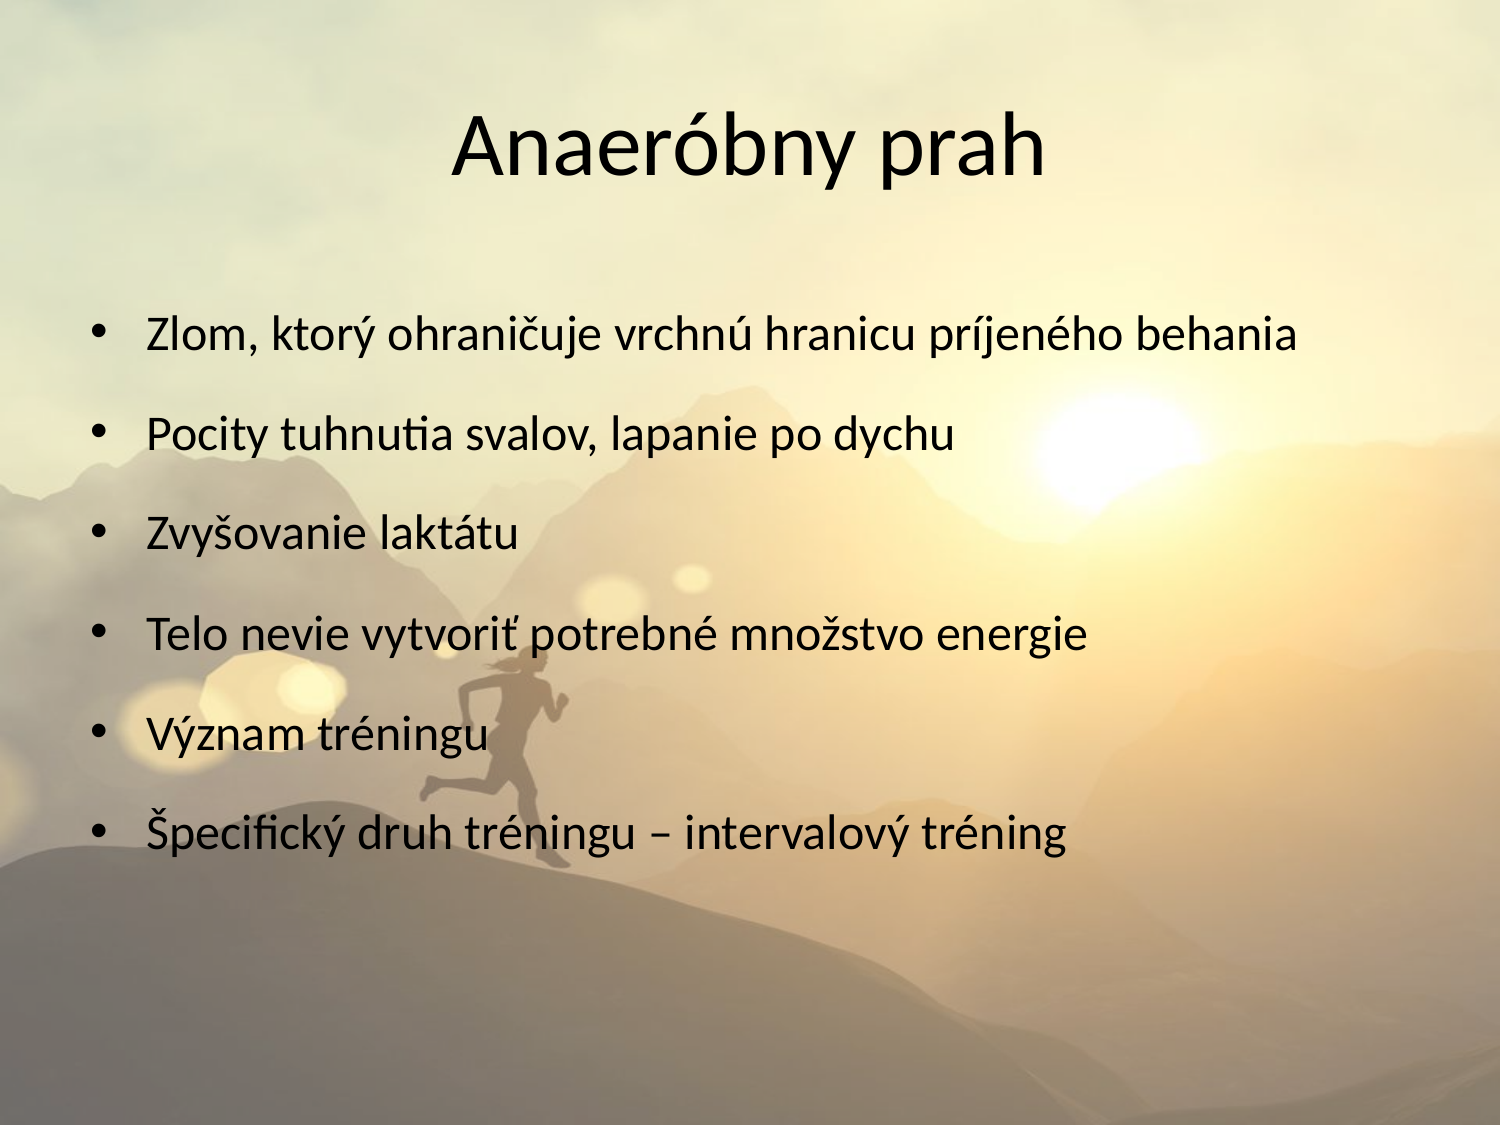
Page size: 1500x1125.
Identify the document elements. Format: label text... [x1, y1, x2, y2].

title Anaeróbny prah [75, 45, 1425, 233]
list Zlom, ktorý ohraničuje vrchnú hranicu príjeného behania Pocity tuhnutia svalov, lapanie po dychu Zvyšovanie laktátu Telo nevie vytvoriť potrebné množstvo energie Význam tréningu Špecifický druh tréningu – intervalový tréning [75, 262, 1425, 1005]
